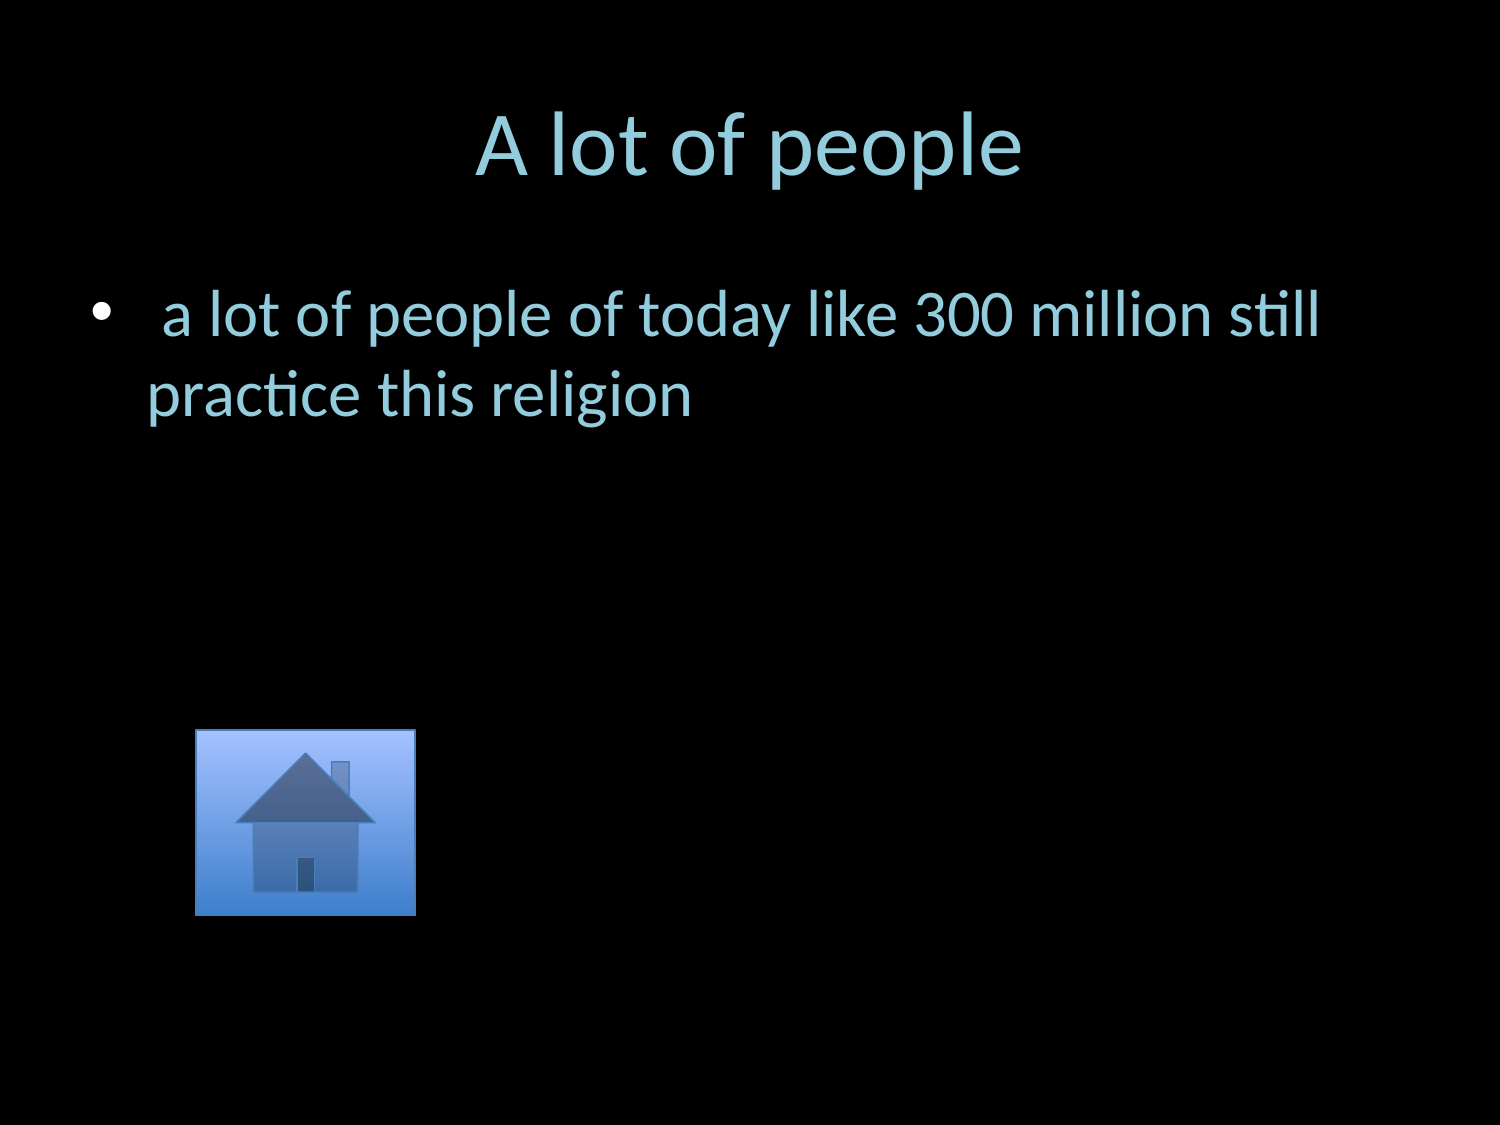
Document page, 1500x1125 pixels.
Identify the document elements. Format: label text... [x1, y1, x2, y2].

title A lot of people [75, 45, 1425, 233]
list a lot of people of today like 300 million still practice this religion [75, 262, 1425, 1005]
text_box [195, 729, 416, 916]
